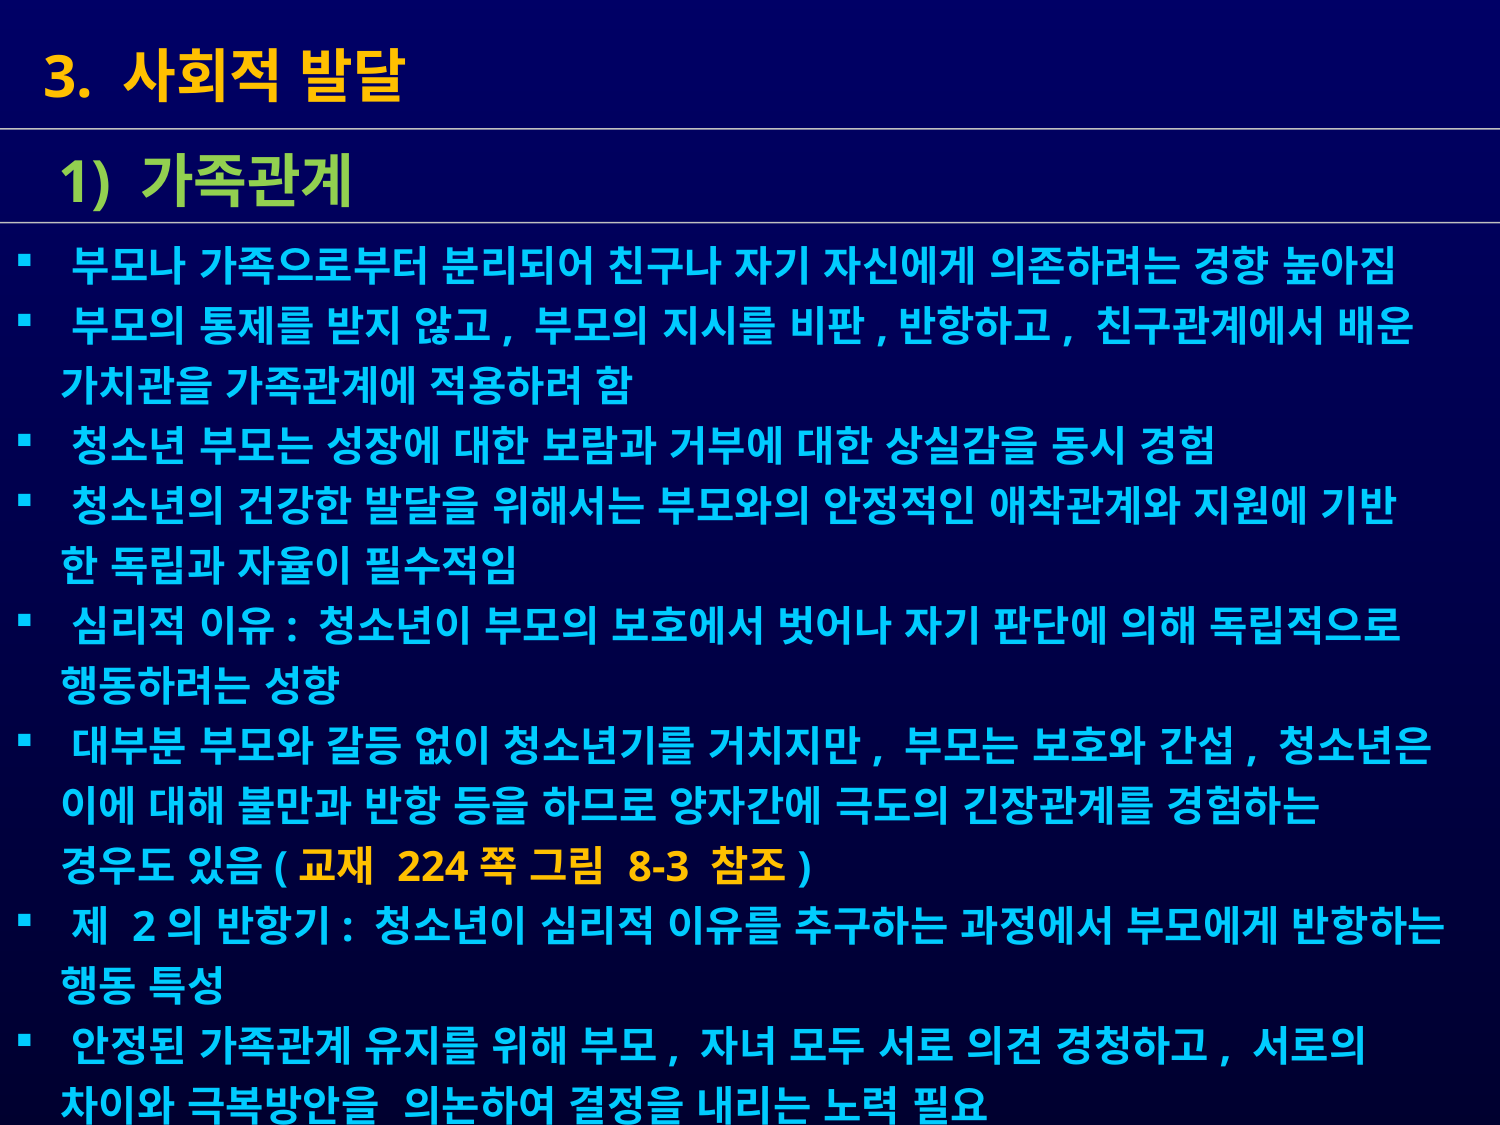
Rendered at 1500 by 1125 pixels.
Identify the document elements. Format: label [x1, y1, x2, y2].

text_box [0, 31, 1500, 1125]
